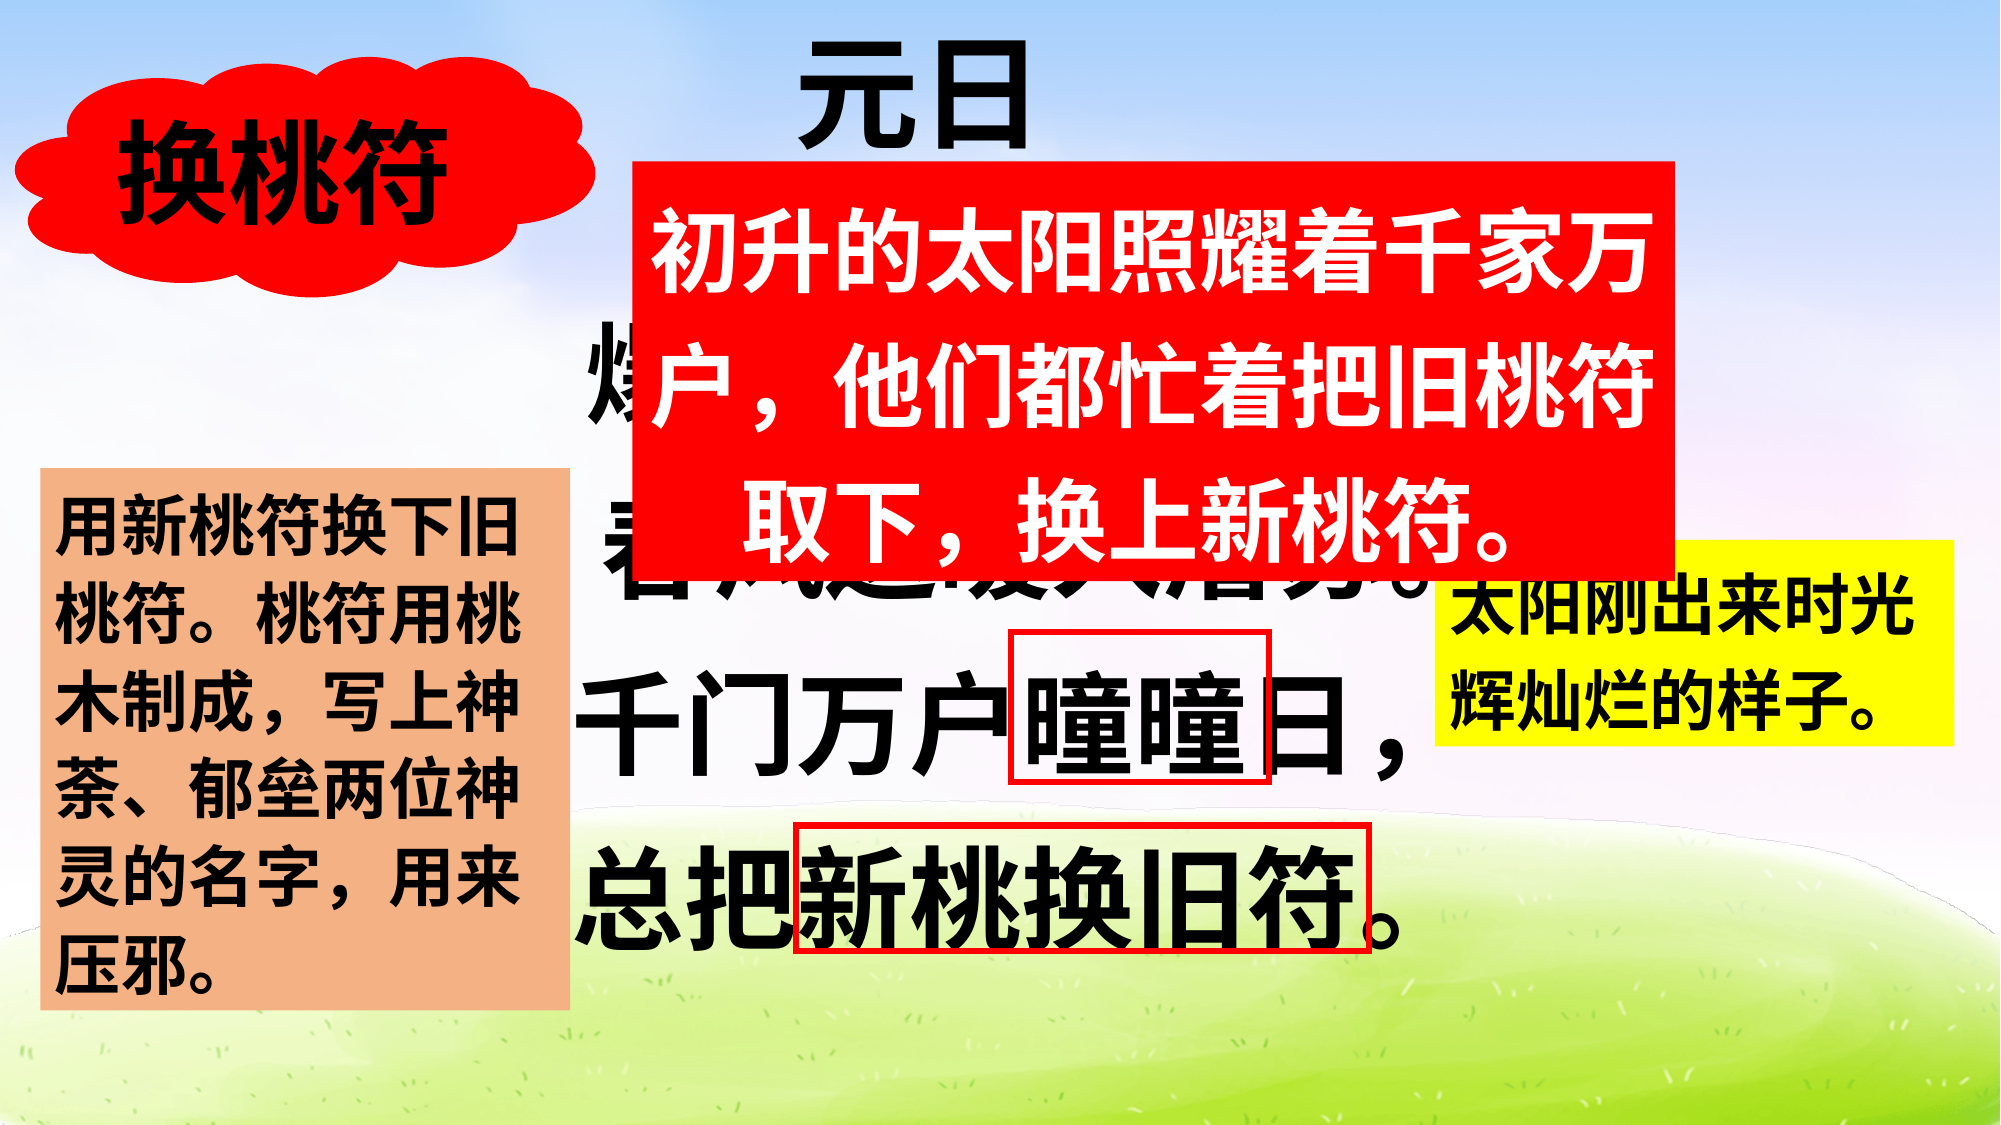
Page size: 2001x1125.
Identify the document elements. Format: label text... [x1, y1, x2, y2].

text_box [1010, 631, 1270, 783]
text_box 太阳刚出来时光辉灿烂的样子。 [1434, 539, 1955, 747]
text_box [795, 824, 1370, 952]
text_box 用新桃符换下旧桃符。桃符用桃木制成，写上神荼、郁垒两位神灵的名字，用来压邪。 [40, 468, 571, 1011]
picture [0, 0, 2001, 1125]
text_box 元日 [779, 7, 1148, 161]
text_box 换桃符 [13, 55, 597, 299]
text_box 初升的太阳照耀着千家万户，他们都忙着把旧桃符取下，换上新桃符。 [632, 161, 1675, 582]
text_box 春风送暖入屠苏。 千门万户曈曈日， 总把新桃换旧符。 [527, 430, 1516, 972]
text_box 爆竹声中一岁除， [570, 296, 632, 447]
